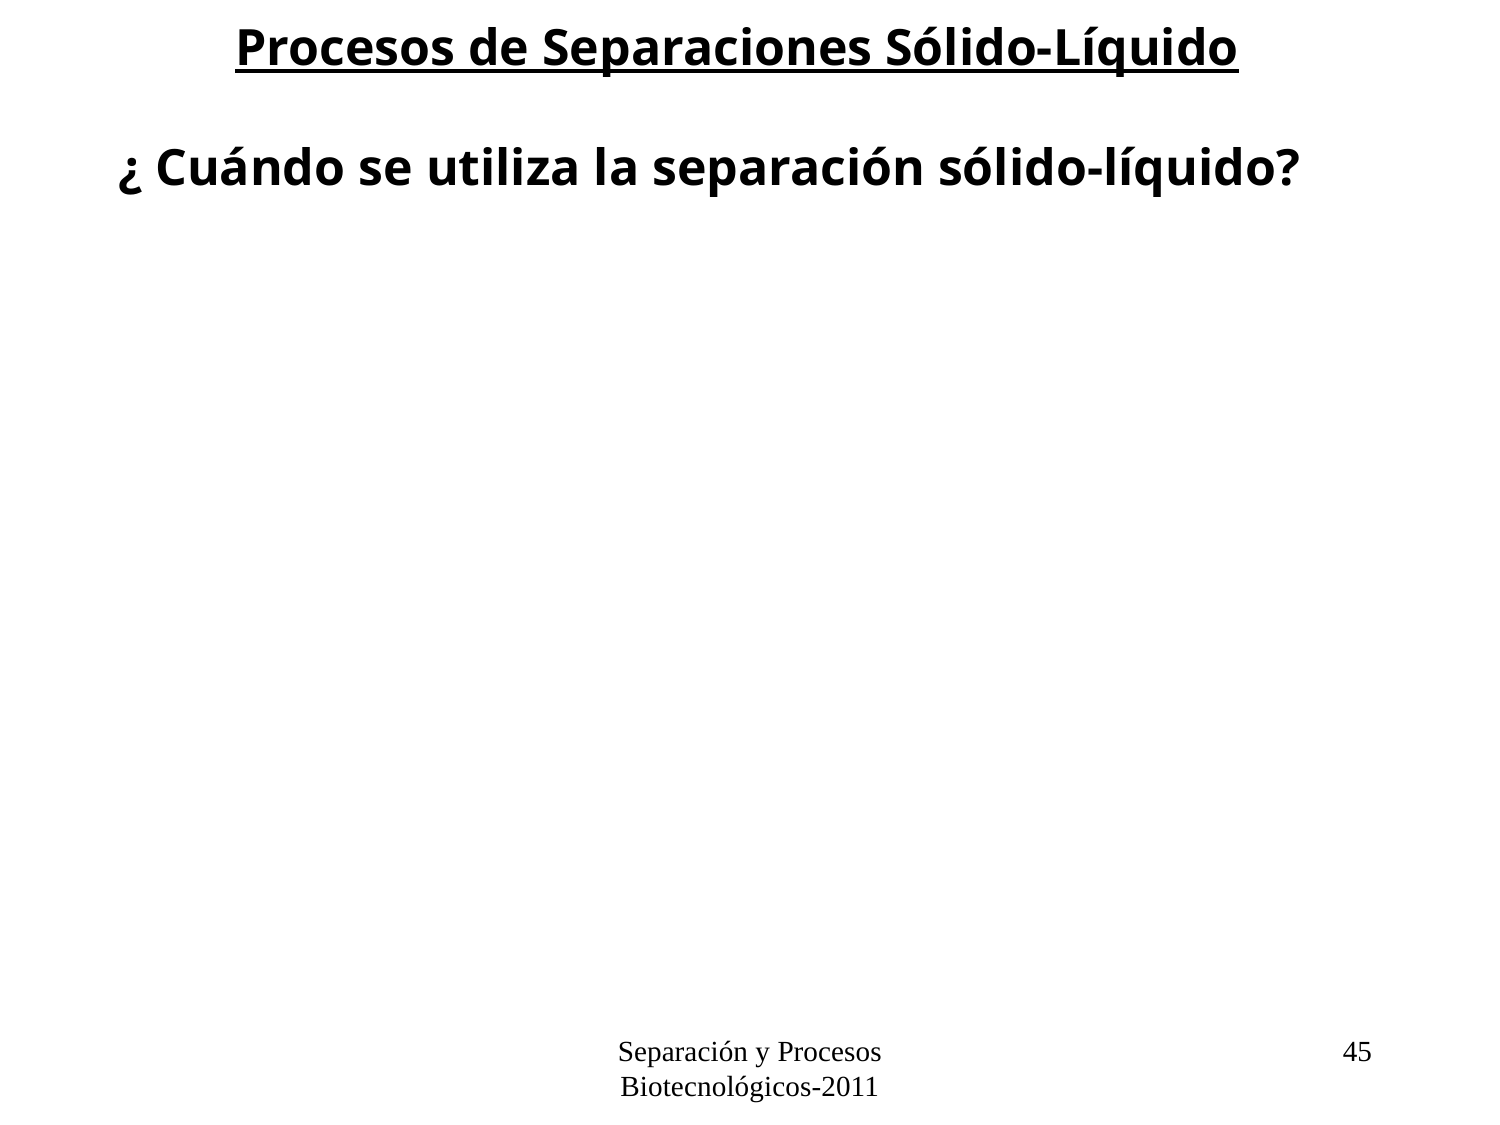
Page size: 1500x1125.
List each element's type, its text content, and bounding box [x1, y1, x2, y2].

footer Separación y Procesos Biotecnológicos-2011 [512, 1024, 988, 1101]
text_box Procesos de Separaciones Sólido-Líquido ¿ Cuándo se utiliza la separación sólido-líquido? [50, 8, 1425, 246]
slide_number 45 [1074, 1024, 1388, 1101]
